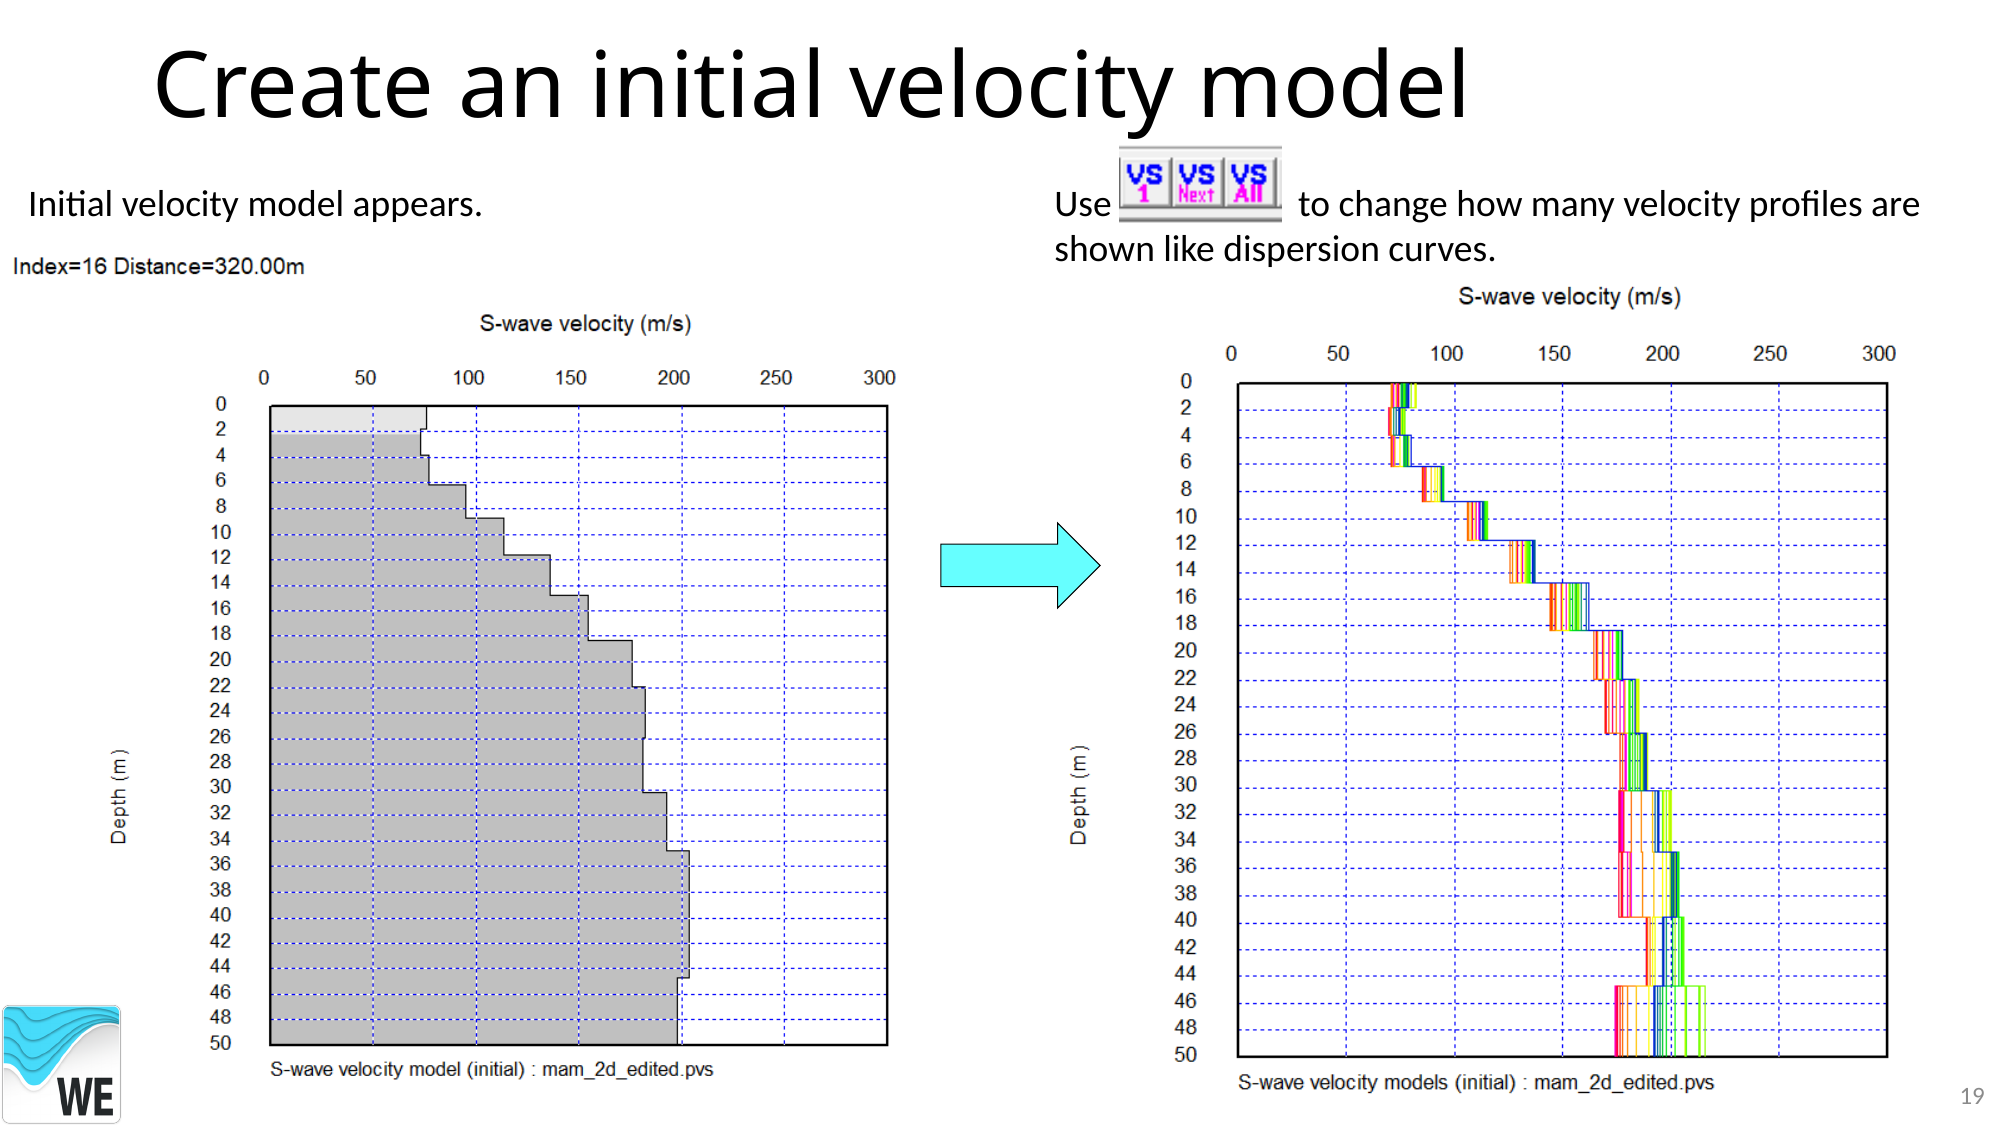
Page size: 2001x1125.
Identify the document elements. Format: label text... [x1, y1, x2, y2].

picture [0, 248, 917, 1125]
picture [1048, 277, 1931, 1117]
text_box Use to change how many velocity profiles are shown like dispersion curves. [1039, 171, 1940, 277]
slide_number 19 [1550, 1065, 2000, 1125]
picture [1119, 145, 1282, 227]
title Create an initial velocity model [137, 3, 1863, 172]
text_box [940, 543, 1048, 588]
text_box Initial velocity model appears. [13, 171, 508, 232]
